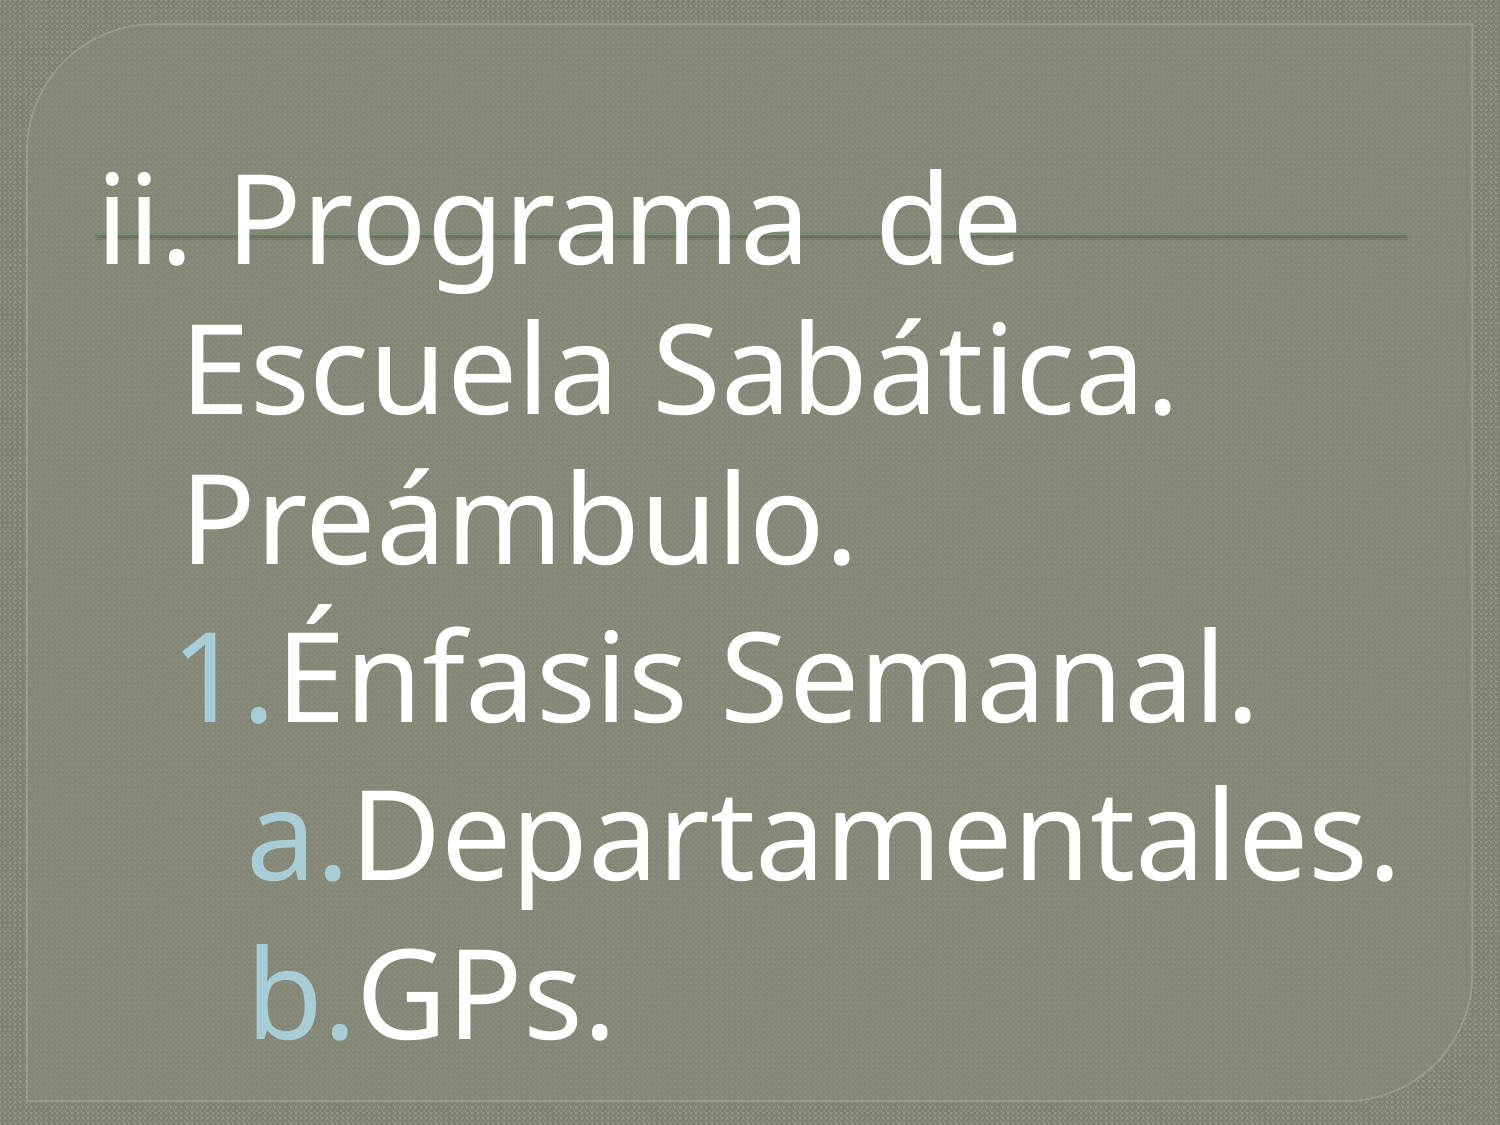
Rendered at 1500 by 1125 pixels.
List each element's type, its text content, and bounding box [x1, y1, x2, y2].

list ii. Programa de Escuela Sabática. Preámbulo. Énfasis Semanal. Departamentales. GPs. [0, 131, 1495, 1059]
